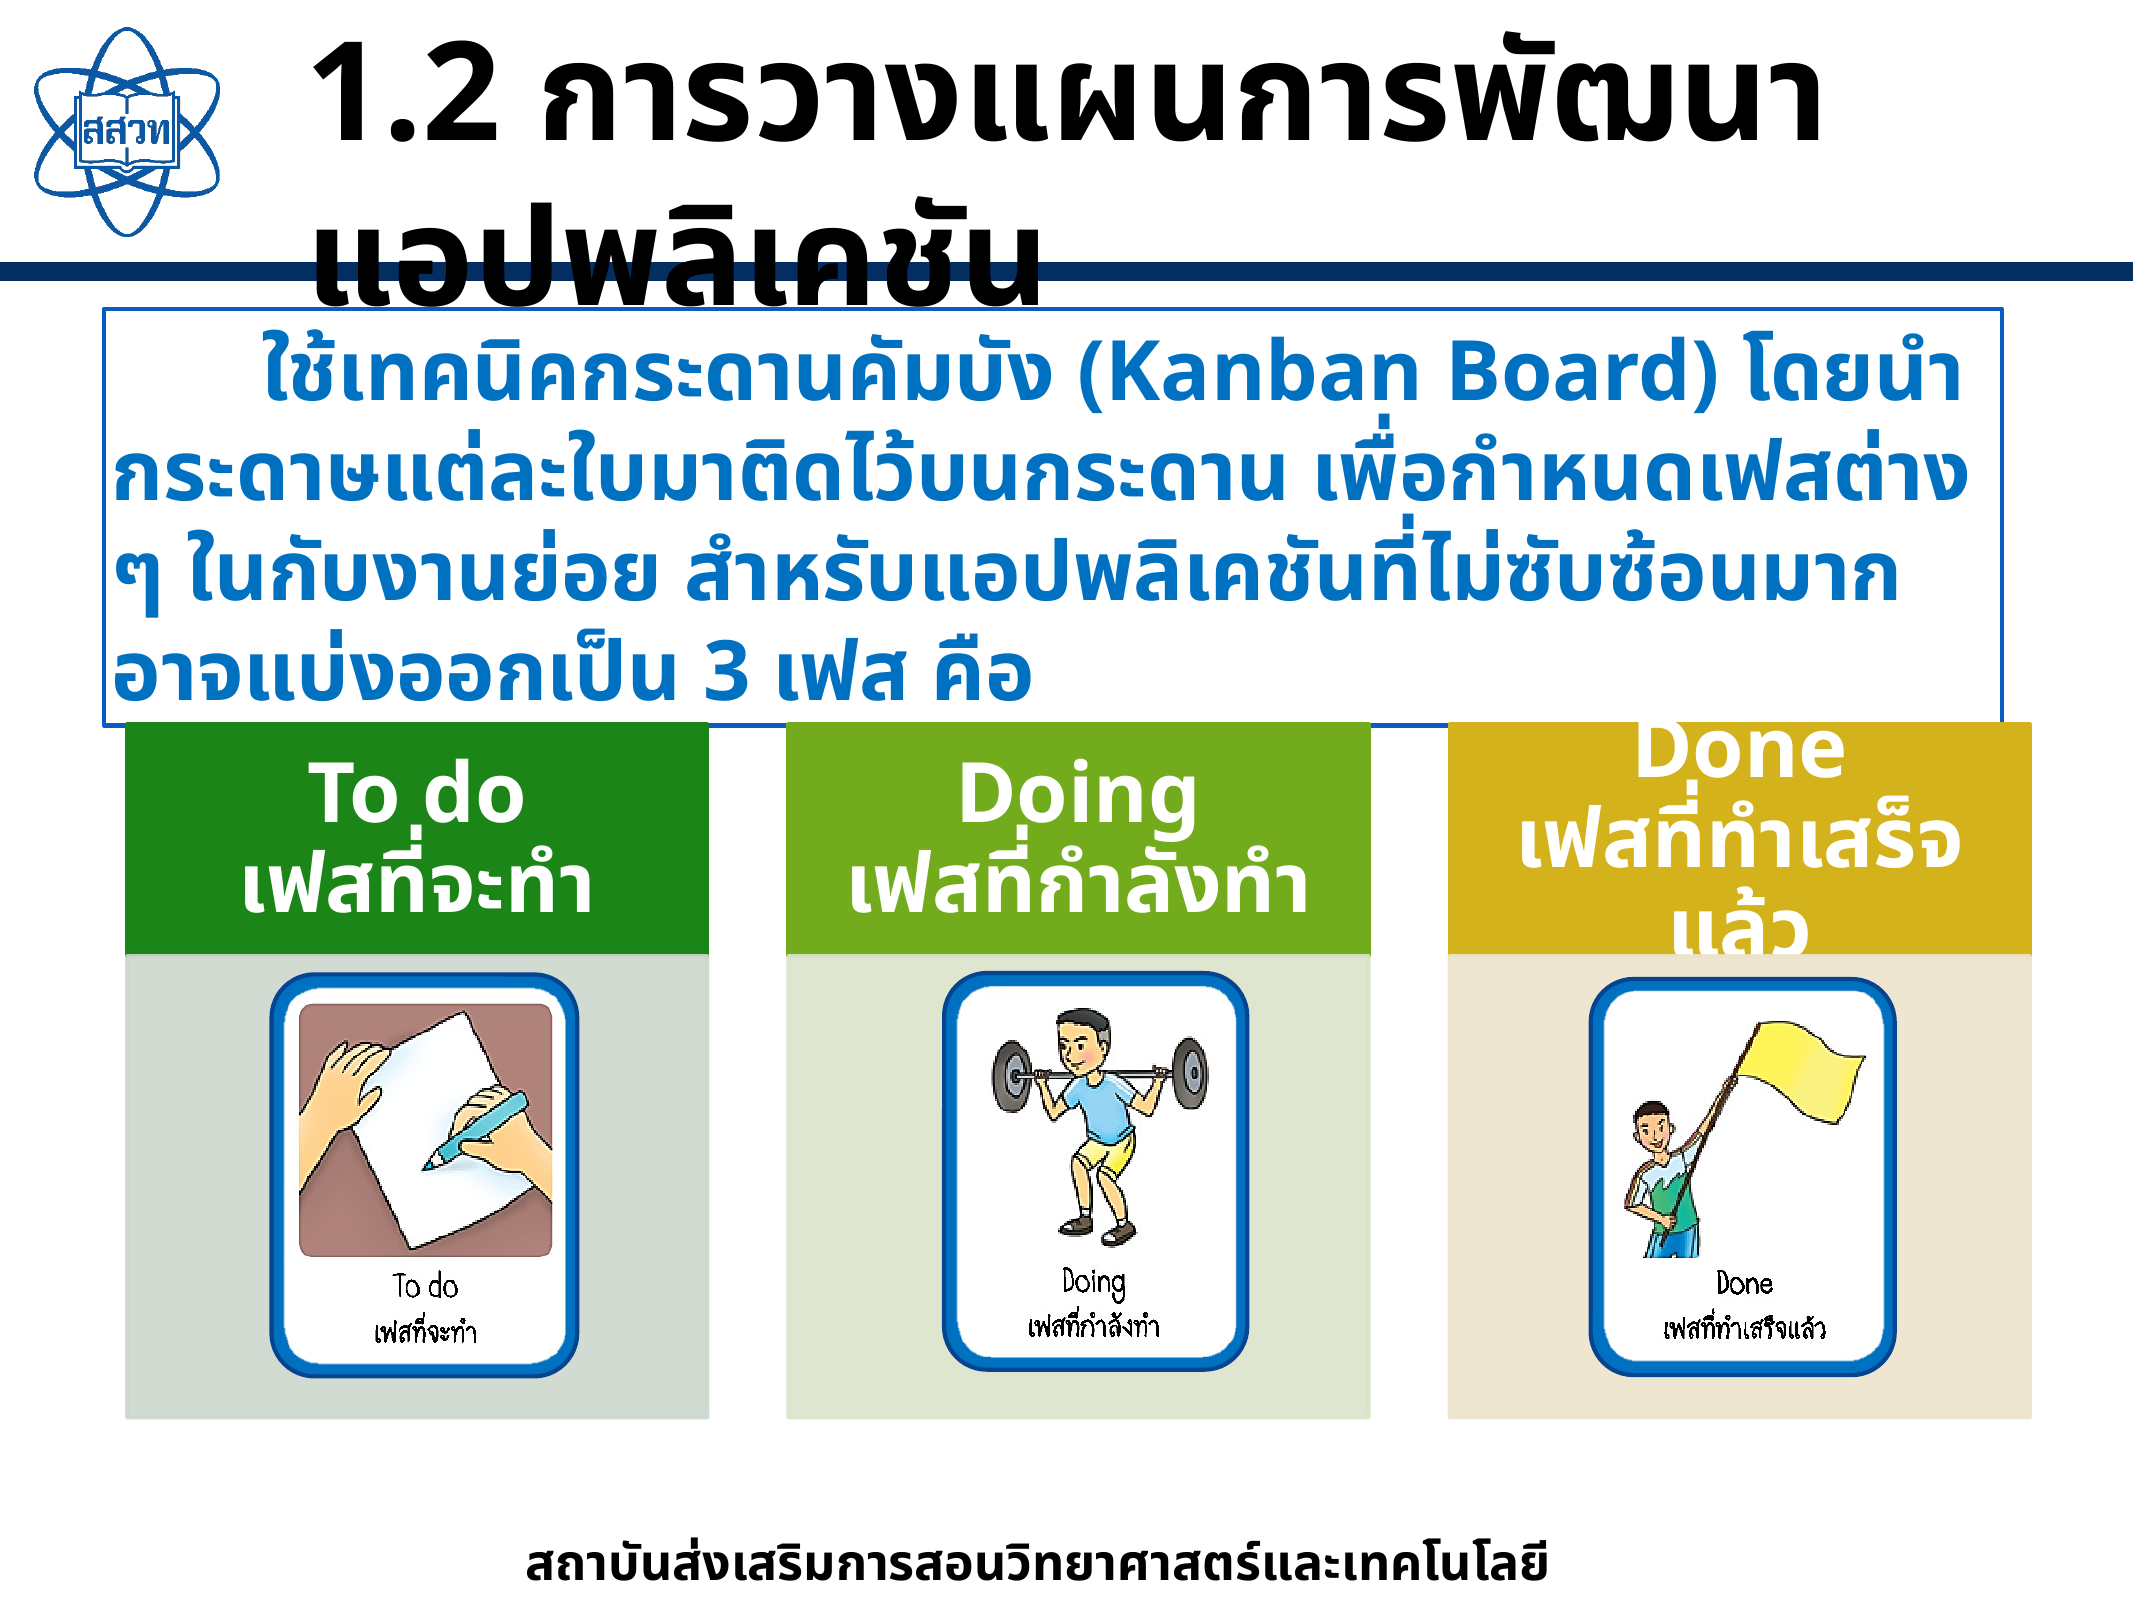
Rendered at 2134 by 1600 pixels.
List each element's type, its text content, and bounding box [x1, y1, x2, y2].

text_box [928, 953, 1275, 1389]
text_box 1.2 การวางแผนการพัฒนาแอปพลิเคชัน [296, 274, 1903, 307]
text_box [126, 721, 2031, 1420]
text_box สถาบันส่งเสริมการสอนวิทยาศาสตร์และเทคโนโลยี [74, 1522, 2002, 1589]
picture [33, 27, 220, 237]
text_box 1.2 การวางแผนการพัฒนาแอปพลิเคชัน [296, 0, 1903, 269]
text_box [256, 955, 603, 1396]
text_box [1577, 959, 1935, 1395]
text_box ใช้เทคนิคกระดานคัมบัง (Kanban Board) โดยนำกระดาษแต่ละใบมาติดไว้บนกระดาน เพื่อกำหนดเฟสต่าง ๆ ในกับงานย่อย สำหรับแอปพลิเคชันที่ไม่ซับซ้อนมาก อาจแบ่งออกเป็น 3 เฟส คือ [102, 307, 2004, 728]
